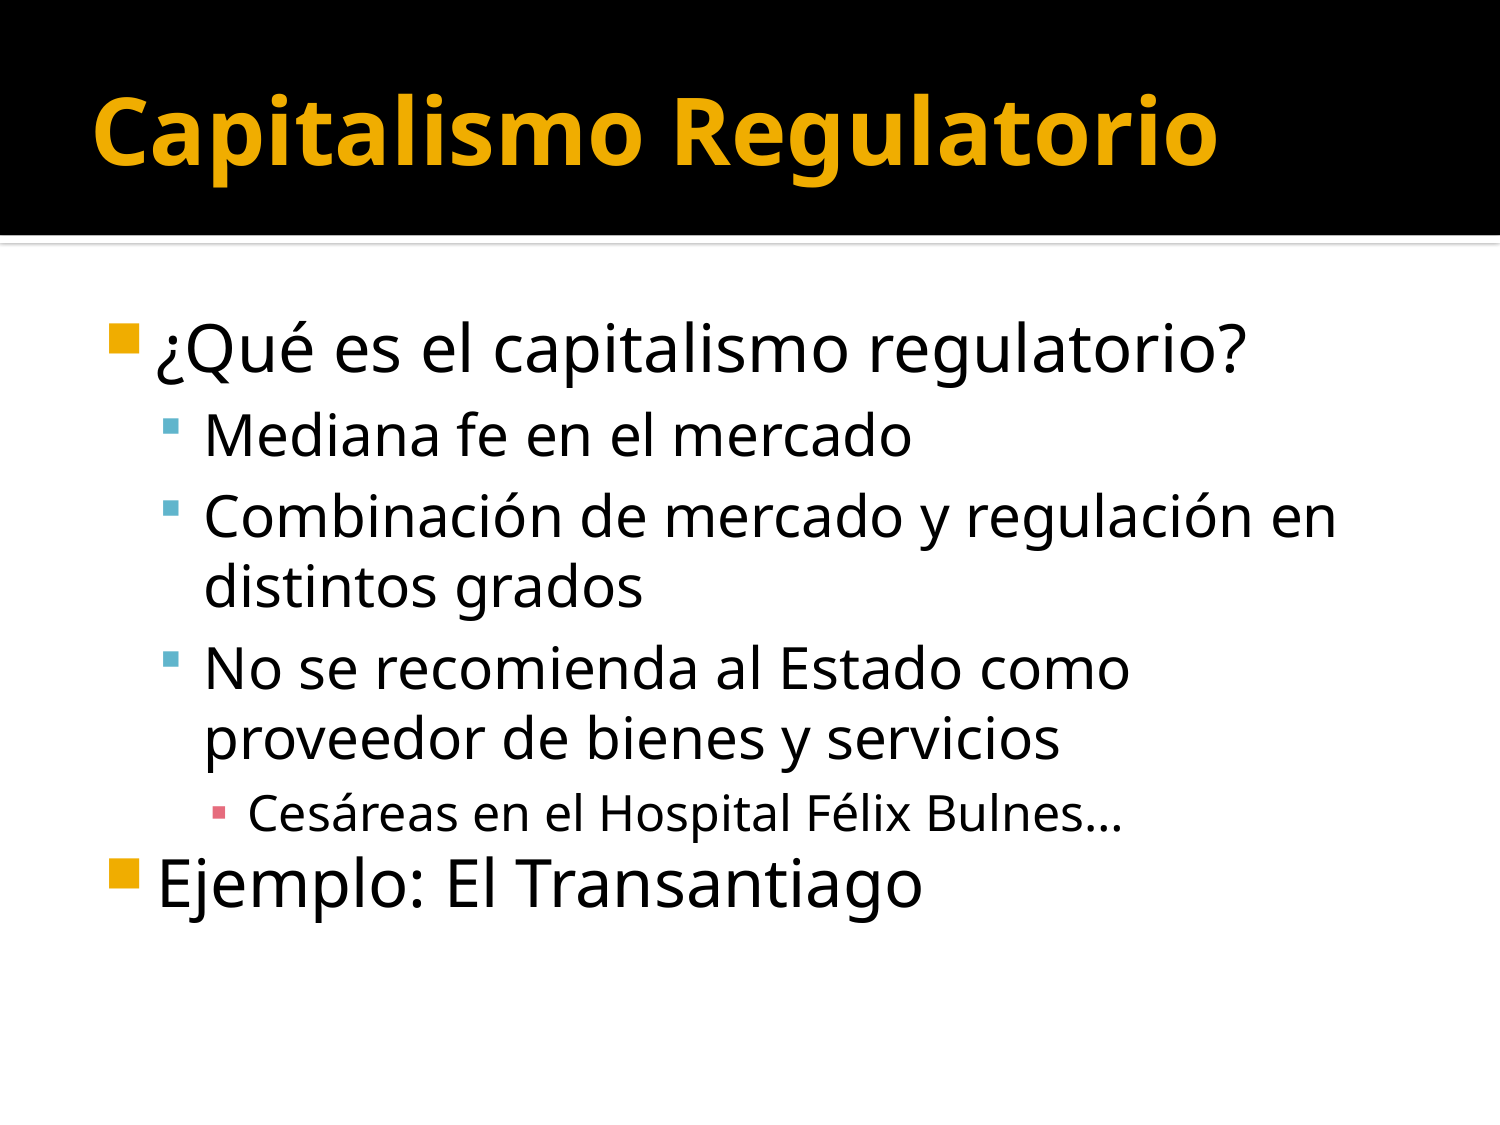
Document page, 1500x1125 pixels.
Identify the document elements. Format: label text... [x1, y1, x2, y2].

title Capitalismo Regulatorio [75, 25, 1425, 231]
list ¿Qué es el capitalismo regulatorio? Mediana fe en el mercado Combinación de mercado y regulación en distintos grados No se recomienda al Estado como proveedor de bienes y servicios Cesáreas en el Hospital Félix Bulnes… Ejemplo: El Transantiago [75, 291, 1425, 1050]
